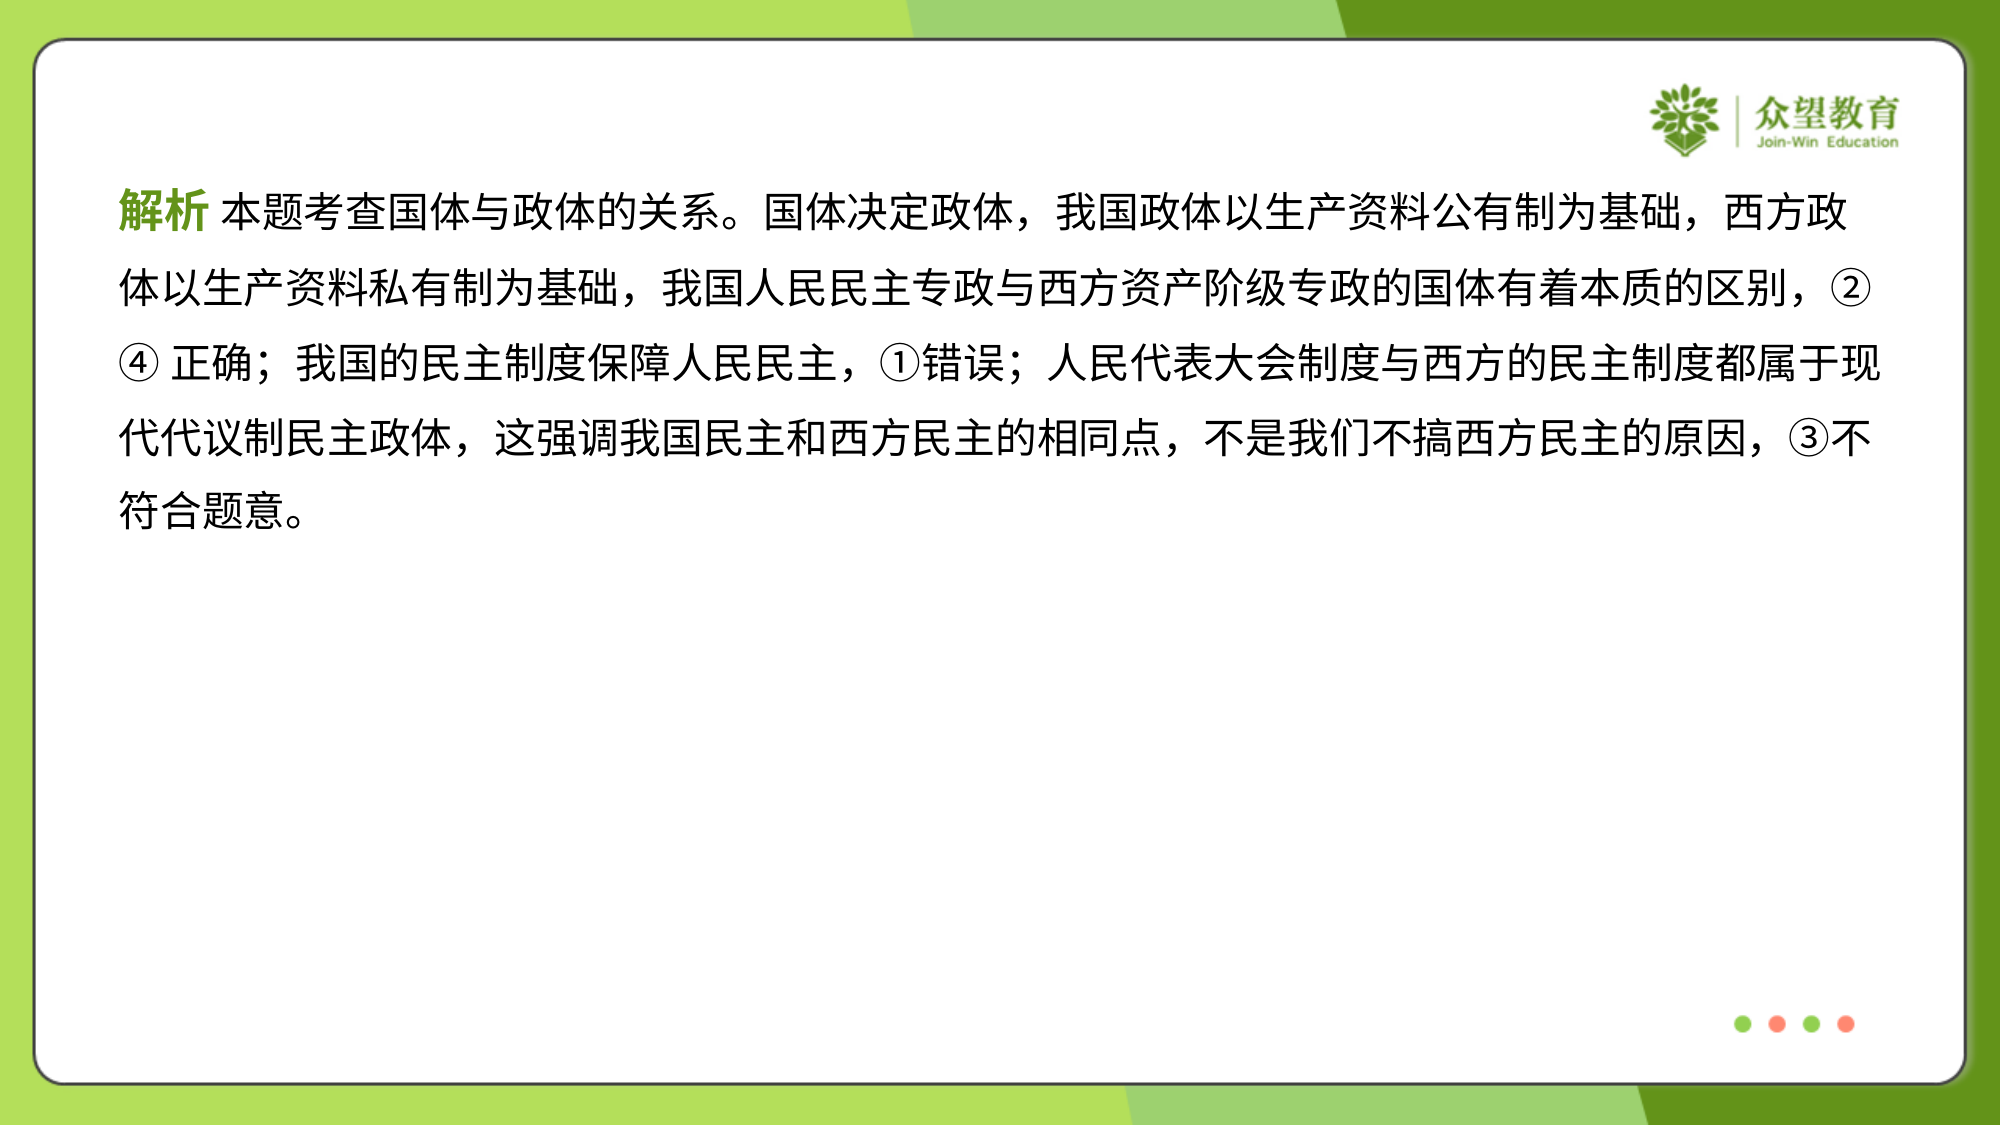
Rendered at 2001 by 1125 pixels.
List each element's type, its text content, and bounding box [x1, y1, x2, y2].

picture [0, 0, 2000, 1125]
text_box 解析 本题考查国体与政体的关系。国体决定政体，我国政体以生产资料公有制为基础，西方政 体以生产资料私有制为基础，我国人民民主专政与西方资产阶级专政的国体有着本质的区别，② ④正确；我国的民主制度保障人民民主，①错误；人民代表大会制度与西方的民主制度都属于现 代代议制民主政体，这强调我国民主和西方民主的相同点，不是我们不搞西方民主的原因，③不 符合题意。 [118, 159, 1883, 527]
